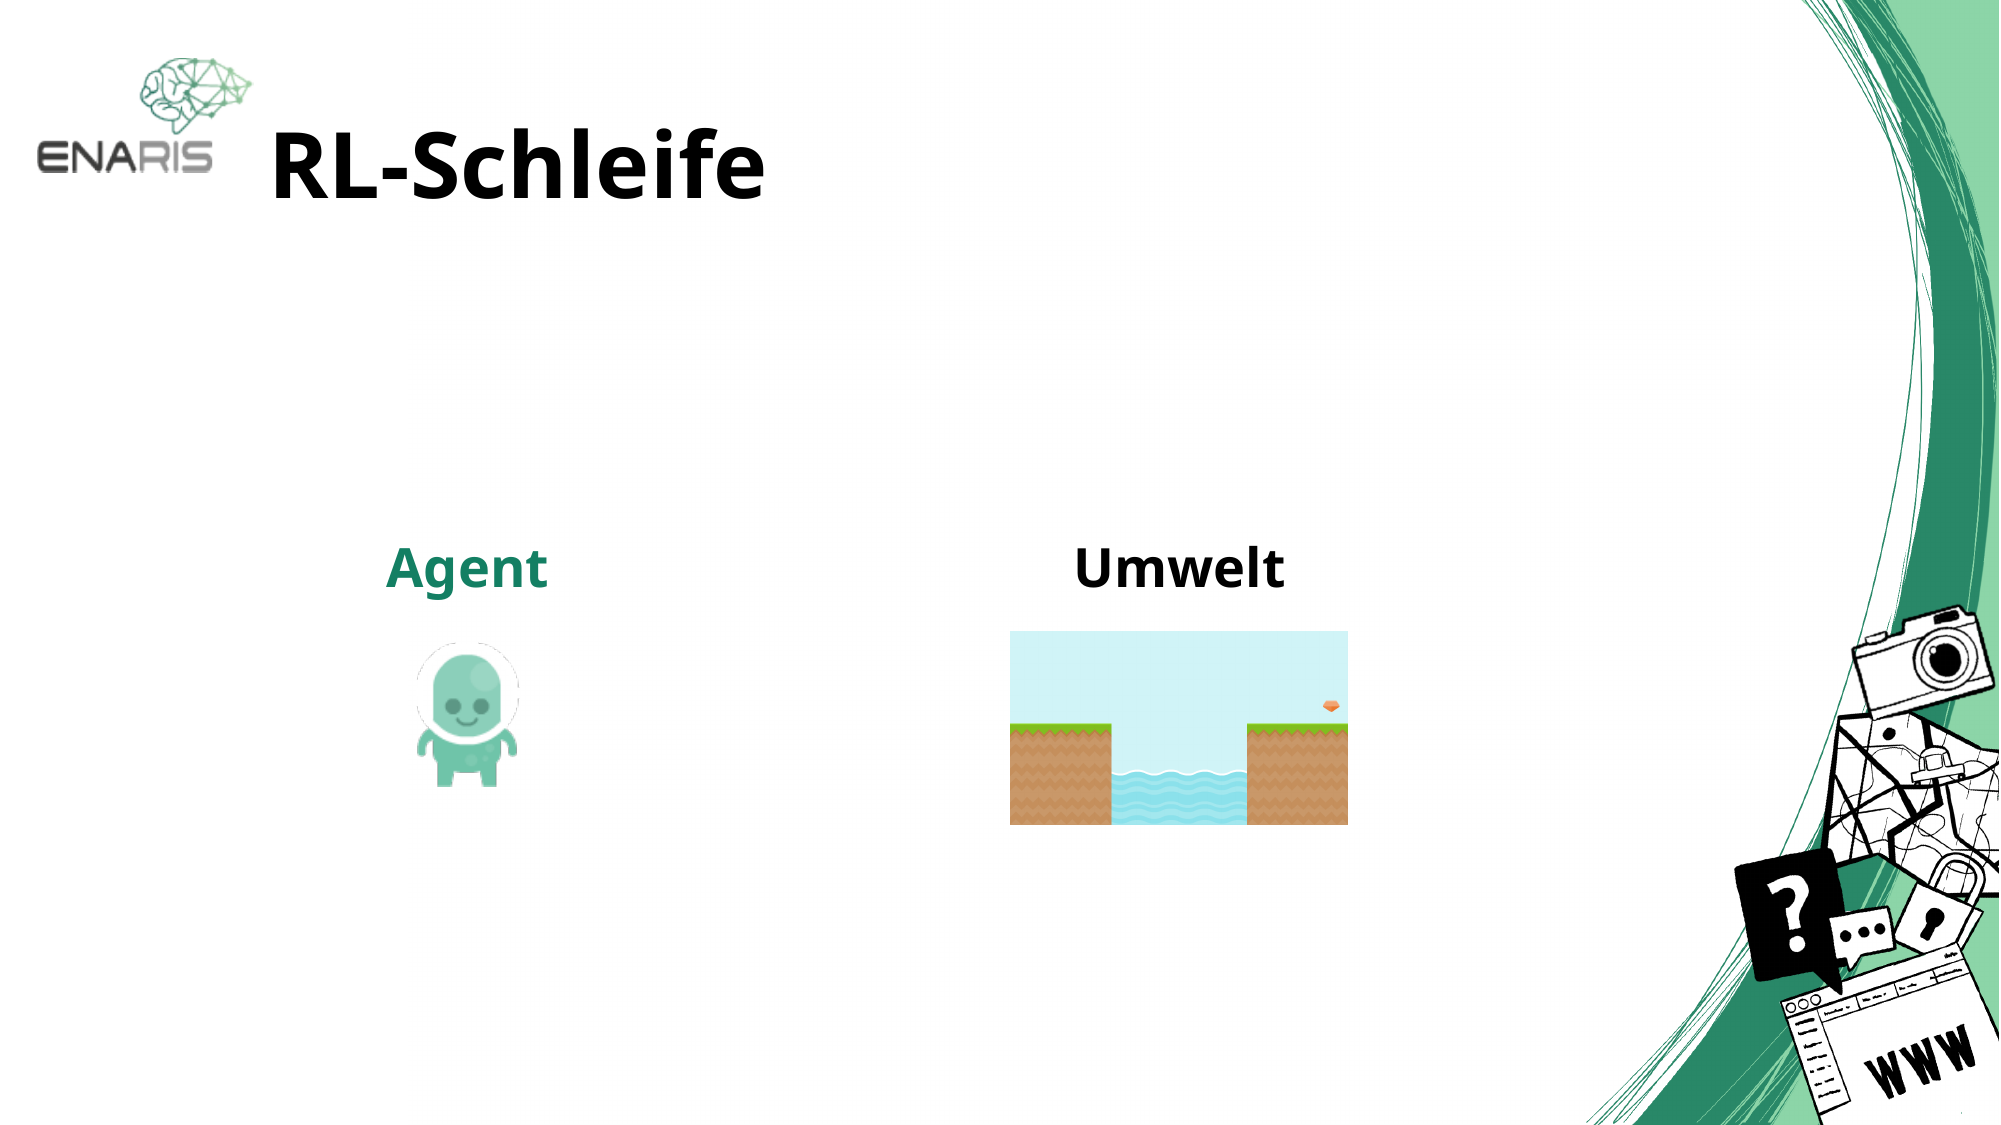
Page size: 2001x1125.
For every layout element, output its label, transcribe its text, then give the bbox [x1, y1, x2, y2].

picture [37, 58, 254, 173]
text_box Umwelt [970, 525, 1389, 615]
title RL-Schleife [253, 59, 1863, 278]
text_box Agent [367, 525, 568, 615]
picture [408, 0, 1999, 1125]
